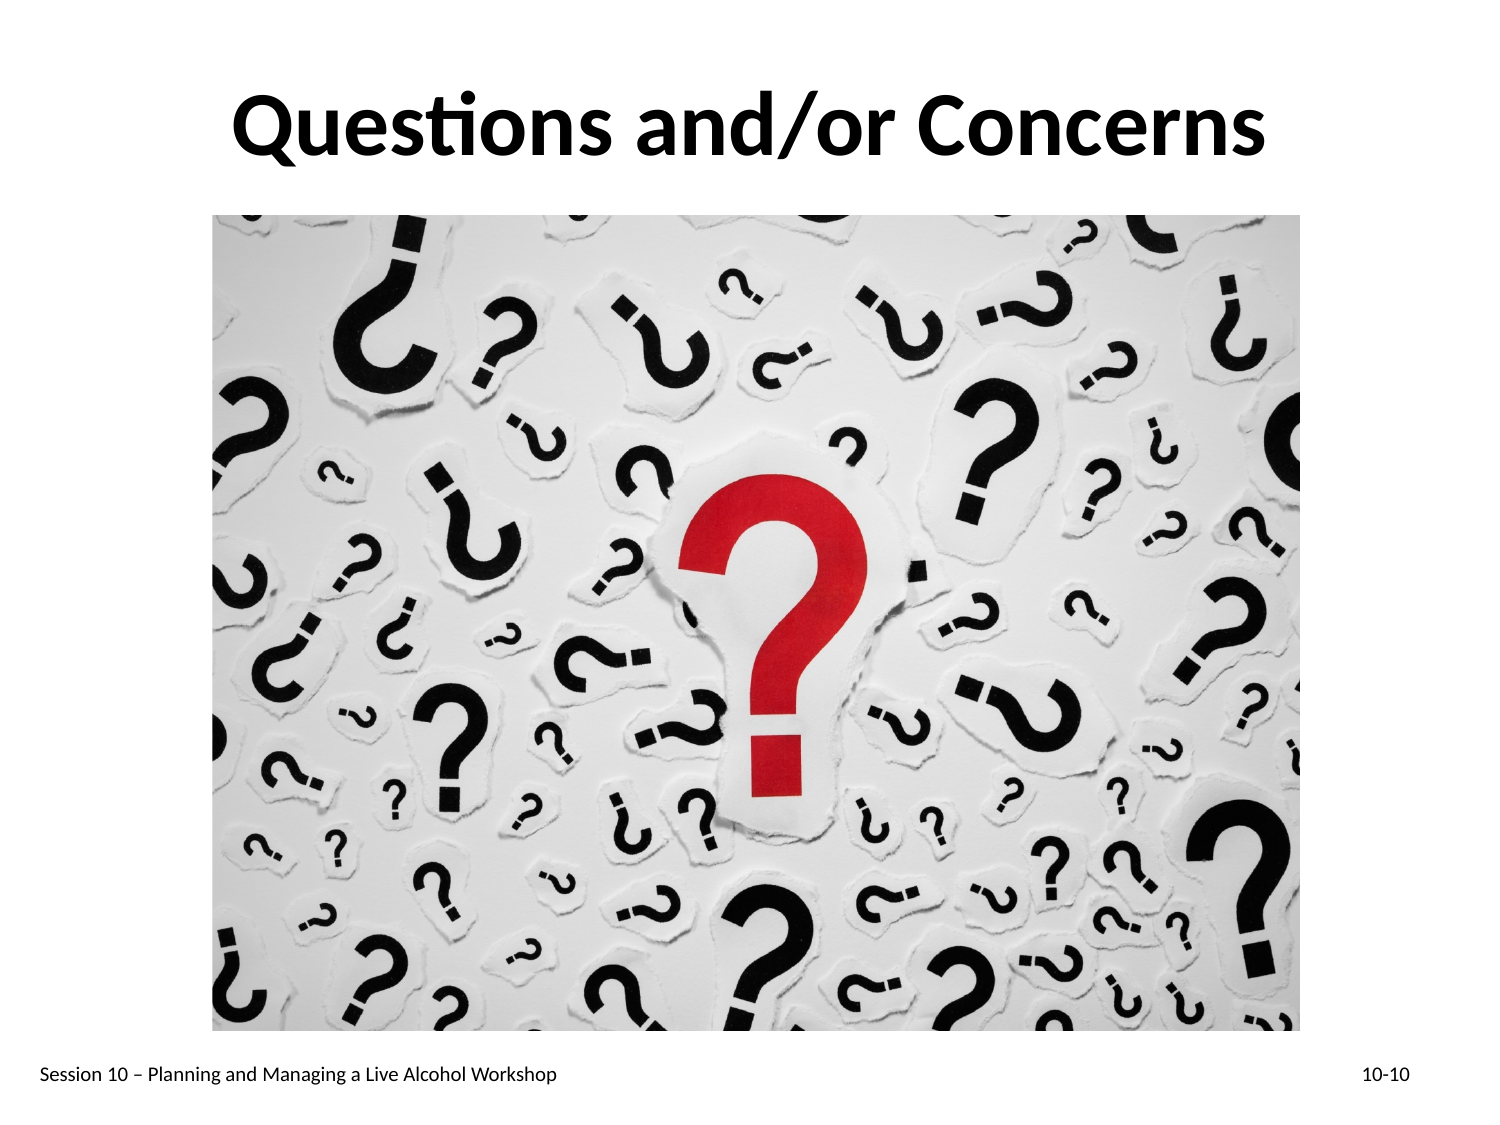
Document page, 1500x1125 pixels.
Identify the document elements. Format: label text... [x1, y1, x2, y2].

footer Session 10 – Planning and Managing a Live Alcohol Workshop [24, 1042, 600, 1103]
slide_number 10-10 [1074, 1042, 1425, 1103]
title Questions and/or Concerns [75, 24, 1425, 213]
picture [212, 214, 1301, 1031]
